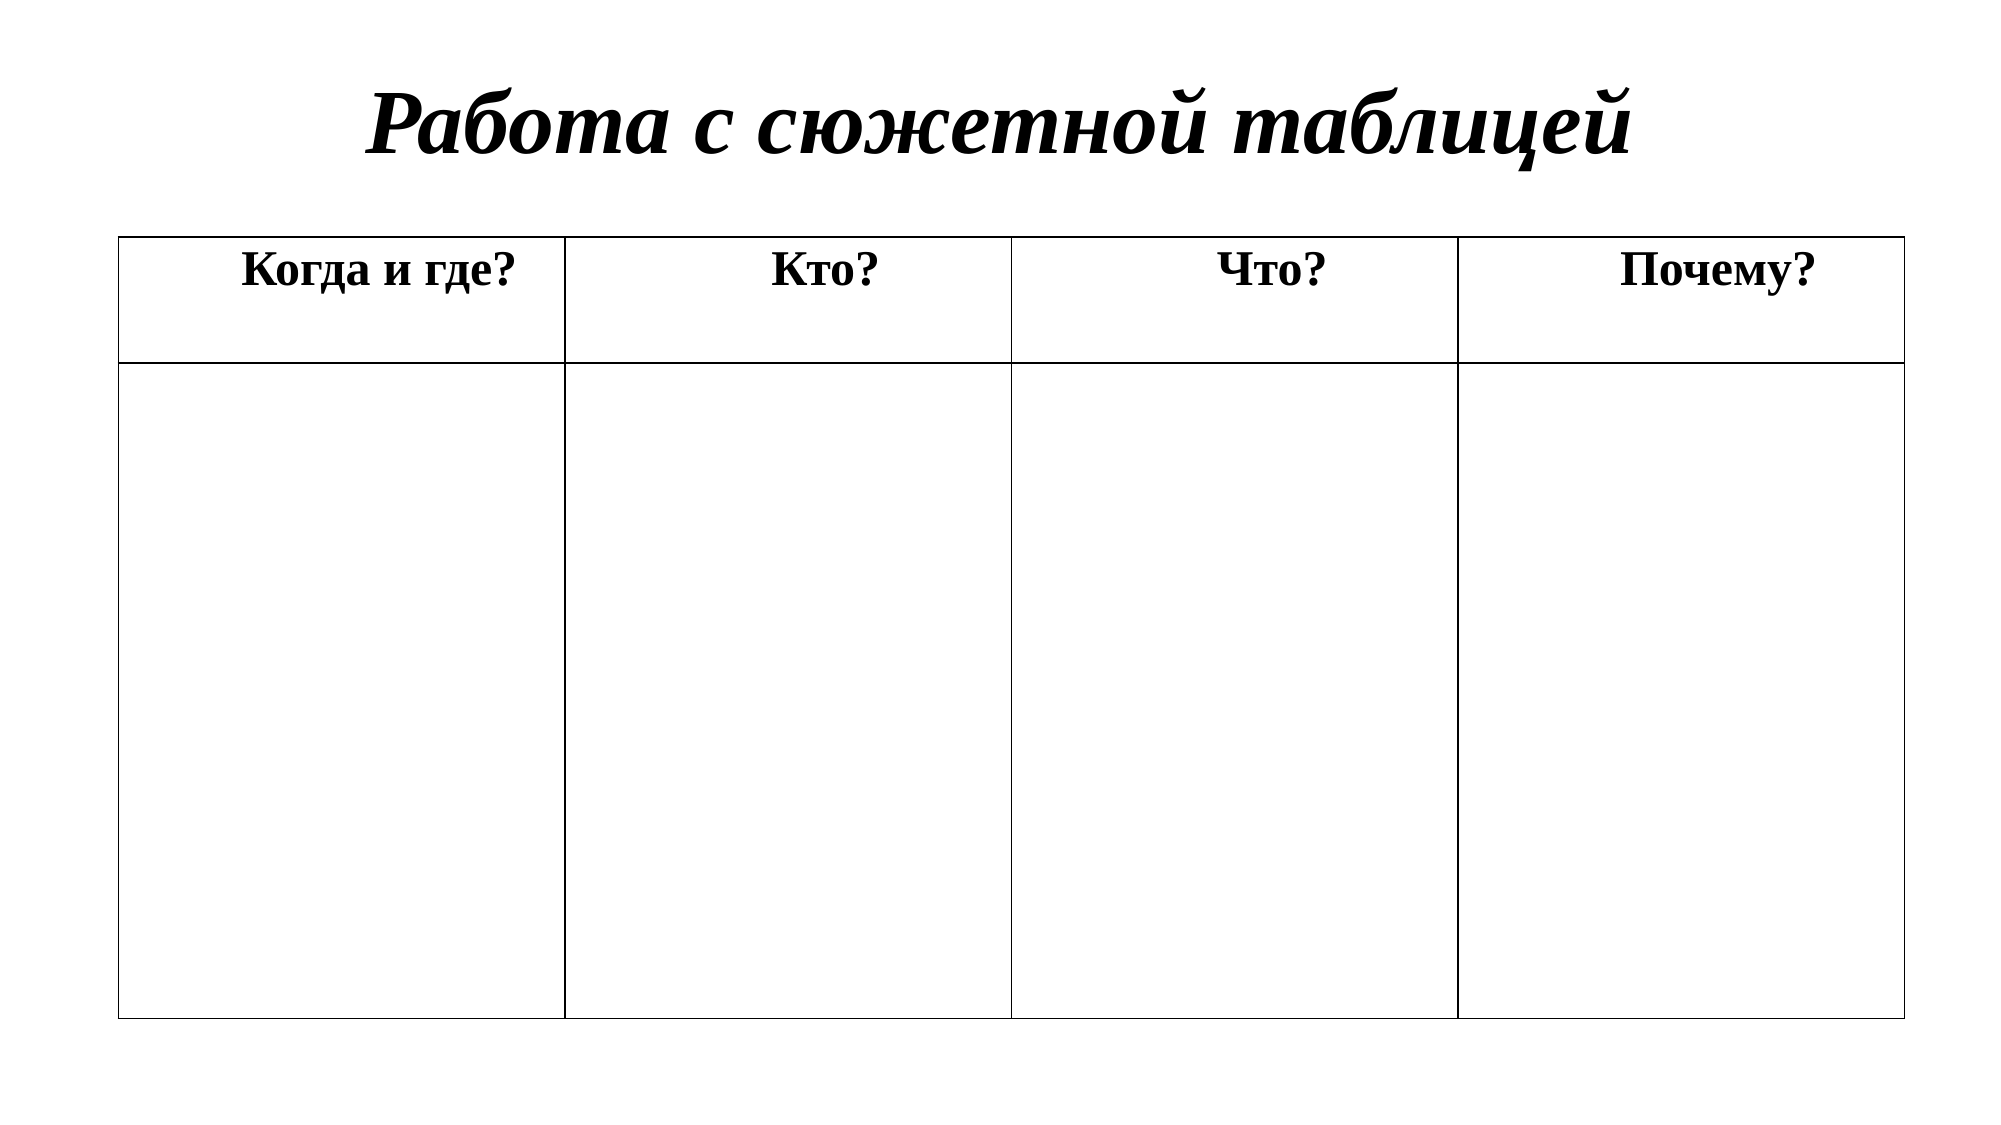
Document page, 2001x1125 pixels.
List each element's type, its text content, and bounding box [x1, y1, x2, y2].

table_header Когда и где? [119, 238, 564, 362]
title Работа с сюжетной таблицей [137, 59, 1863, 189]
table_cell [119, 364, 564, 1018]
table_cell [566, 364, 1011, 1018]
table_cell [1012, 364, 1457, 1018]
table_header Почему? [1459, 238, 1904, 362]
table_cell [1459, 364, 1904, 1018]
table_header Что? [1012, 238, 1457, 362]
table_header Кто? [566, 238, 1011, 362]
